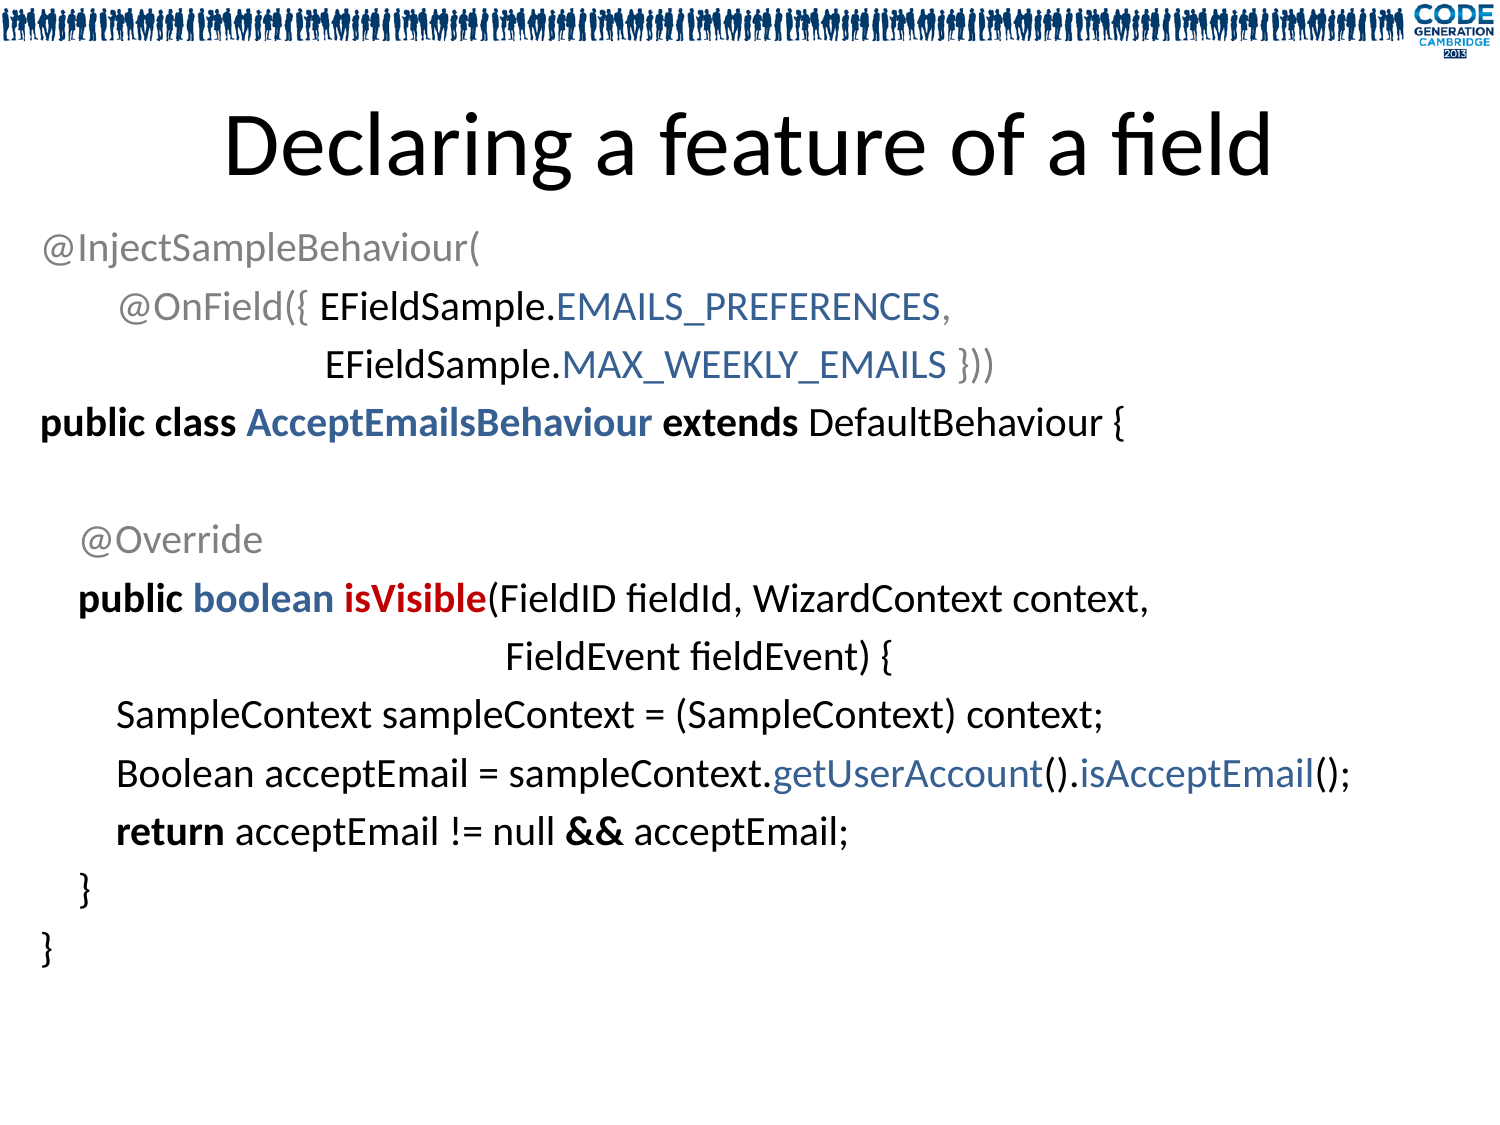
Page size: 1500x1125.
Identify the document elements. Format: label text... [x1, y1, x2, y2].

title Declaring a feature of a field [75, 45, 1425, 212]
list public class AcceptEmailsBehaviour extends DefaultBehaviour { @Override public boolean isVisible(FieldID fieldId, WizardContext context, FieldEvent fieldEvent) { SampleContext sampleContext = (SampleContext) context; Boolean acceptEmail = sampleContext.getUserAccount().isAcceptEmail(); return acceptEmail != null && acceptEmail; } } [24, 400, 1475, 1005]
picture [0, 0, 1500, 75]
text_box @InjectSampleBehaviour( @OnField({ EFieldSample.EMAILS_PREFERENCES, EFieldSample.MAX_WEEKLY_EMAILS })) [24, 212, 1475, 400]
